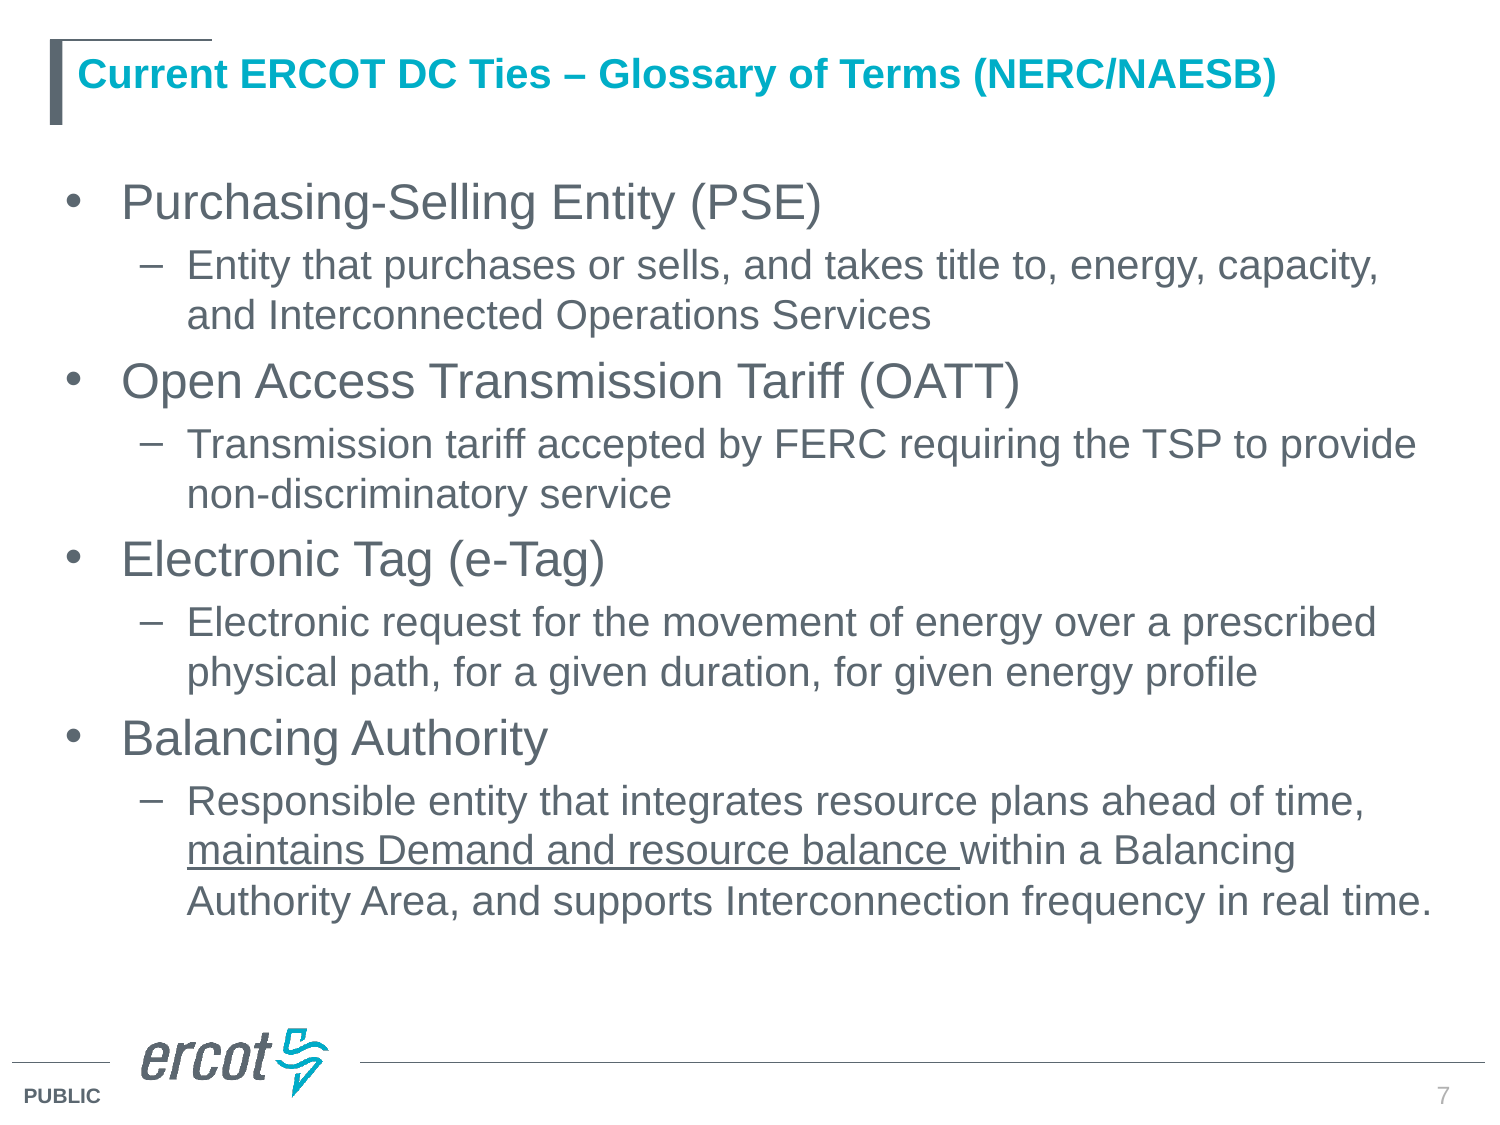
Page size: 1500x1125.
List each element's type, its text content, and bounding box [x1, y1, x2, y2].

title Current ERCOT DC Ties – Glossary of Terms (NERC/NAESB) [62, 39, 1450, 125]
list Purchasing-Selling Entity (PSE) Entity that purchases or sells, and takes title to, energy, capacity, and Interconnected Operations Services Open Access Transmission Tariff (OATT) Transmission tariff accepted by FERC requiring the TSP to provide non-discriminatory service Electronic Tag (e-Tag) Electronic request for the movement of energy over a prescribed physical path, for a given duration, for given energy profile Balancing Authority Responsible entity that integrates resource plans ahead of time, maintains Demand and resource balance within a Balancing Authority Area, and supports Interconnection frequency in real time. [50, 162, 1450, 992]
picture [137, 1024, 332, 1100]
slide_number 7 [1400, 1076, 1488, 1113]
